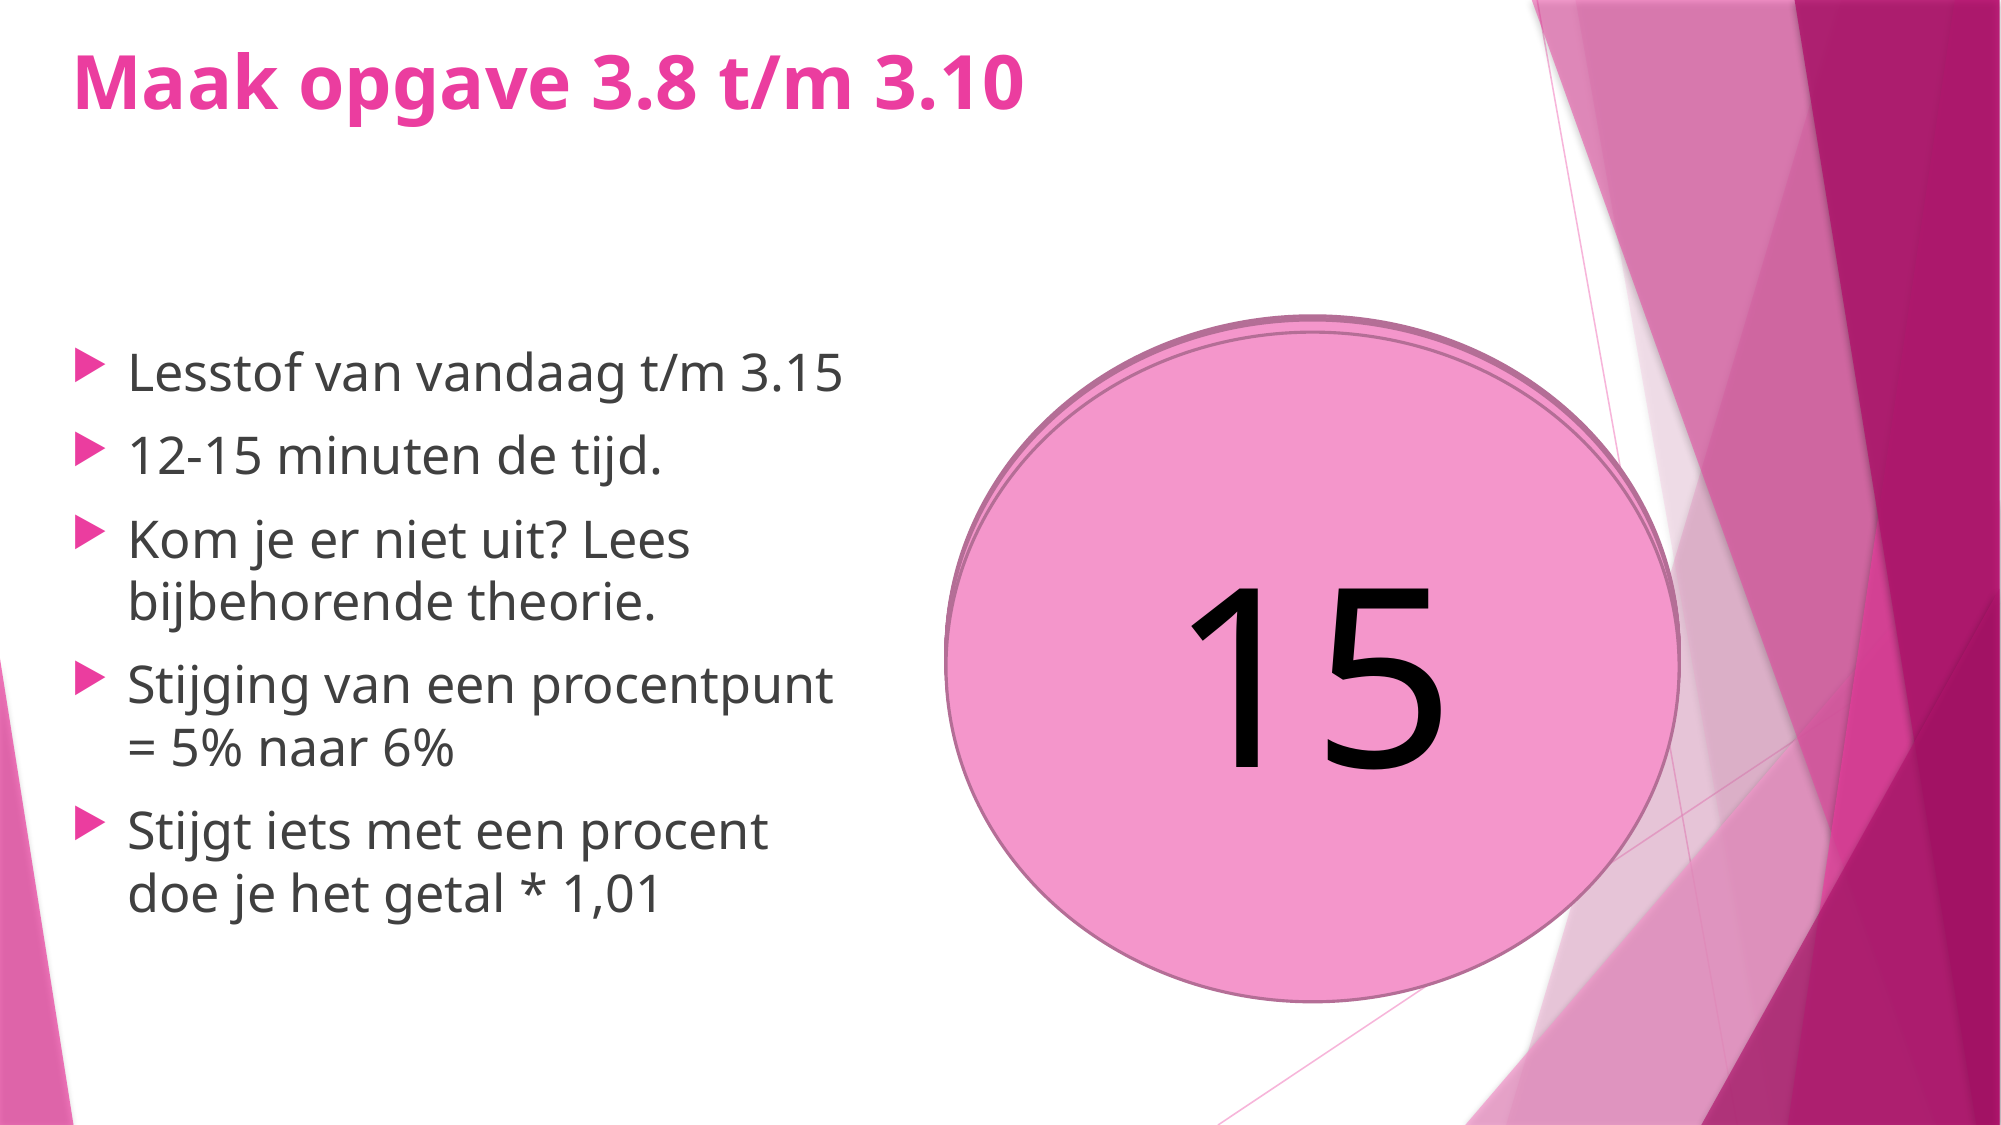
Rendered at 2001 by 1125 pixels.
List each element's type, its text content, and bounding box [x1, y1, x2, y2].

list Lesstof van vandaag t/m 3.15 12-15 minuten de tijd. Kom je er niet uit? Lees bijbehorende theorie. Stijging van een procentpunt = 5% naar 6% Stijgt iets met een procent doe je het getal * 1,01 [56, 332, 865, 1112]
title Maak opgave 3.8 t/m 3.10 [56, 27, 1522, 319]
text_box 14 [944, 318, 1681, 648]
text_box 15 [944, 330, 1681, 1004]
text_box 10 [959, 314, 1668, 562]
